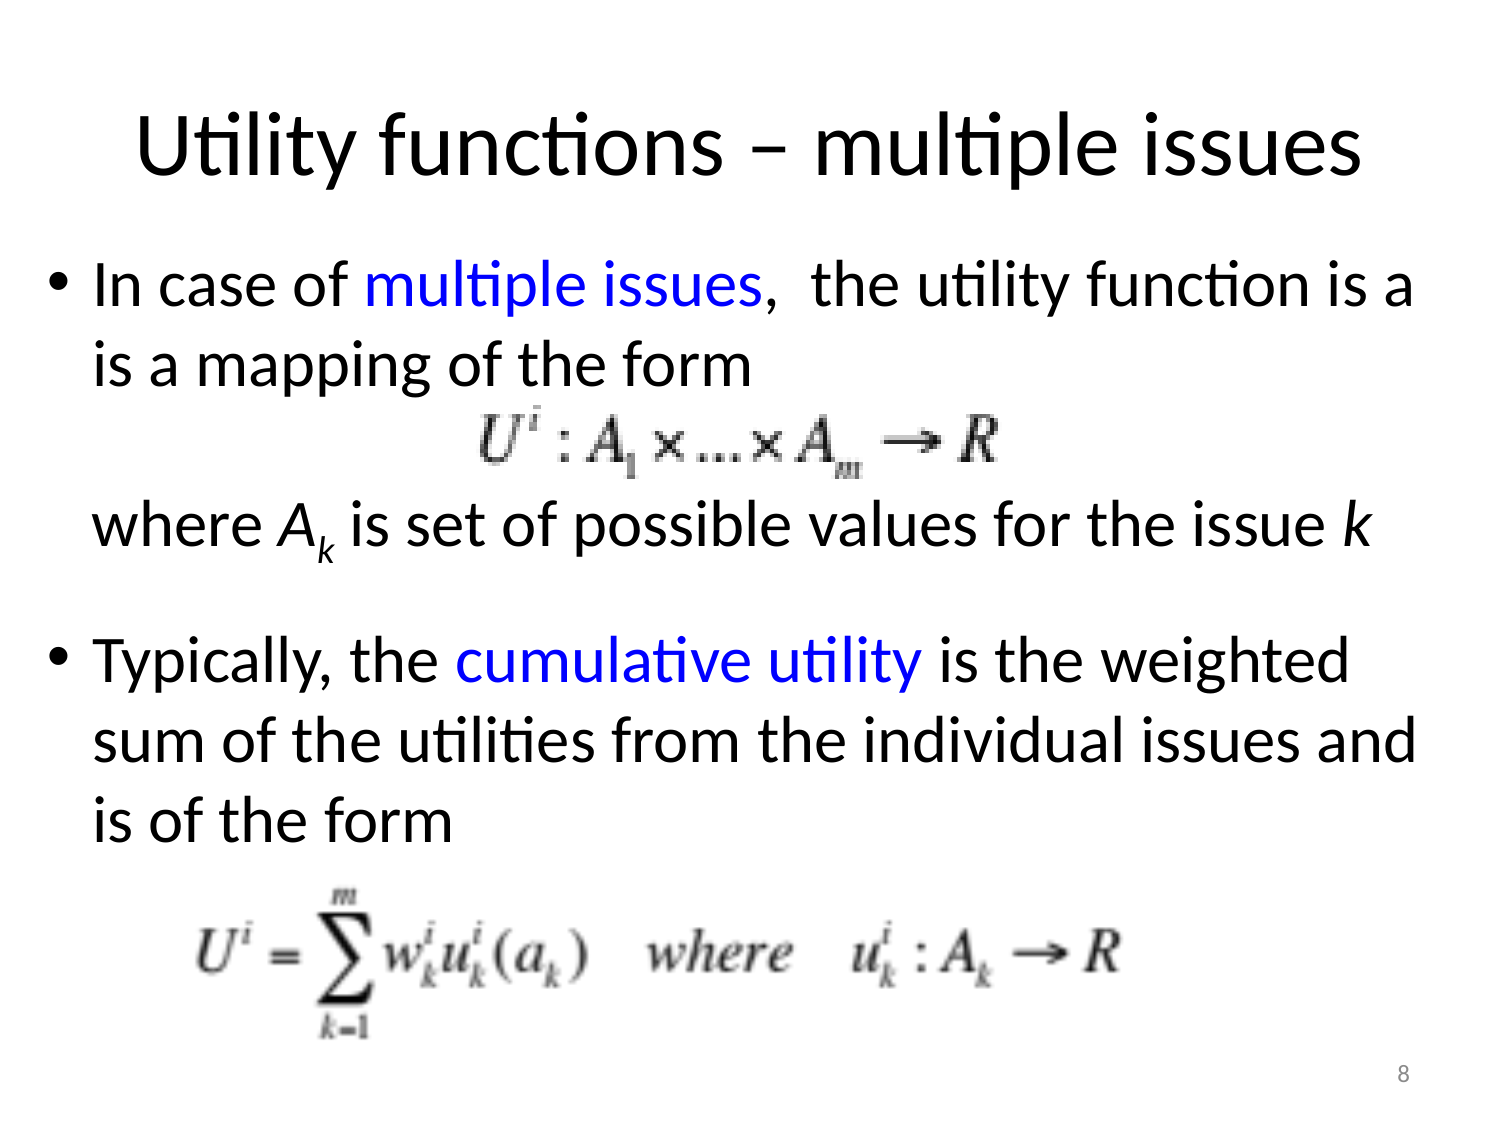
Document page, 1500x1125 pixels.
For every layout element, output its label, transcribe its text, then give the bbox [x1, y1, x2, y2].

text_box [190, 863, 1124, 1045]
slide_number 8 [1074, 1042, 1425, 1103]
picture [472, 387, 1011, 489]
text_box Utility functions – multiple issues [75, 45, 1425, 232]
text_box In case of multiple issues, the utility function is a is a mapping of the form where Ak is set of possible values for the issue k Typically, the cumulative utility is the weighted sum of the utilities from the individual issues and is of the form [32, 232, 1476, 1071]
